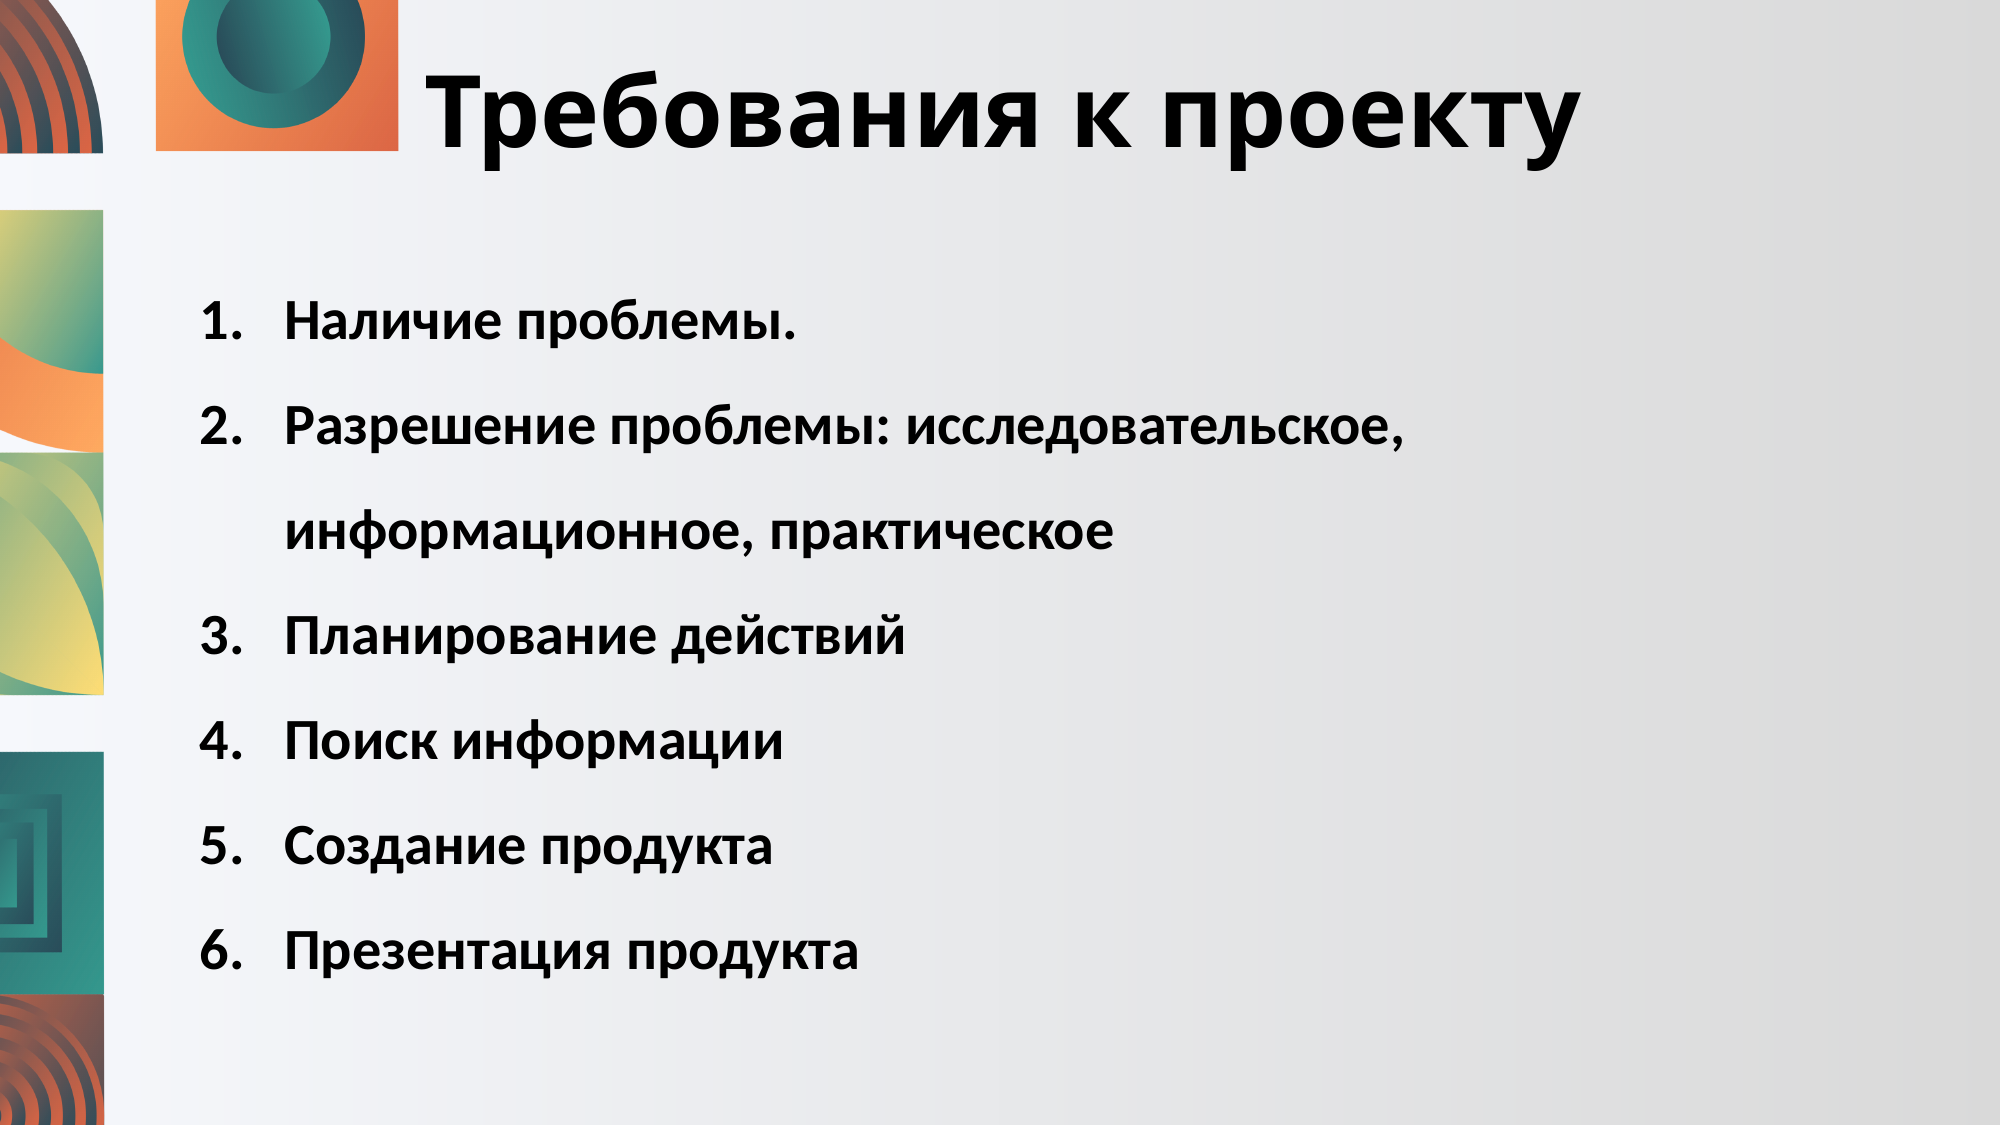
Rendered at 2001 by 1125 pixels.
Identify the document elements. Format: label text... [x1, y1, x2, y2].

picture [0, 0, 675, 1125]
text_box Наличие проблемы. Разрешение проблемы: исследовательское, информационное, практическое Планирование действий Поиск информации Создание продукта Презентация продукта [184, 238, 1851, 989]
title Требования к проекту [409, 59, 1863, 171]
